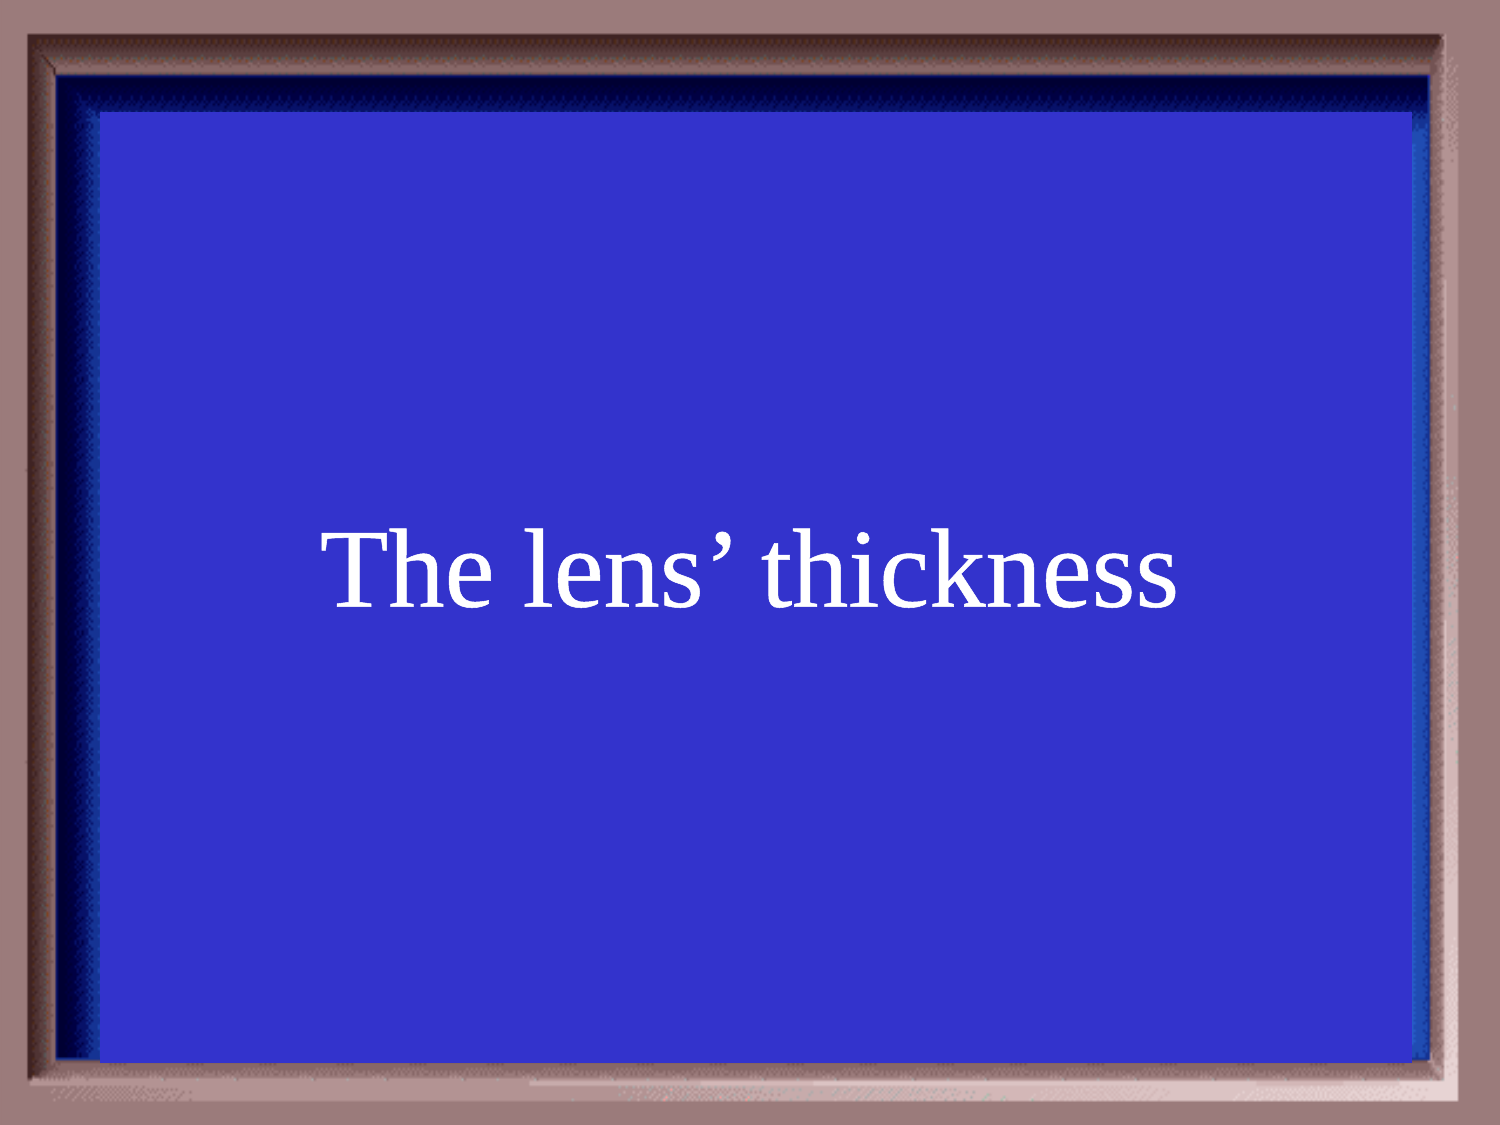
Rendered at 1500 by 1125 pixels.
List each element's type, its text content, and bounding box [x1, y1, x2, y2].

picture [0, 0, 1500, 1125]
text_box [99, 112, 1413, 1063]
text_box The lens’ thickness [304, 486, 1196, 637]
